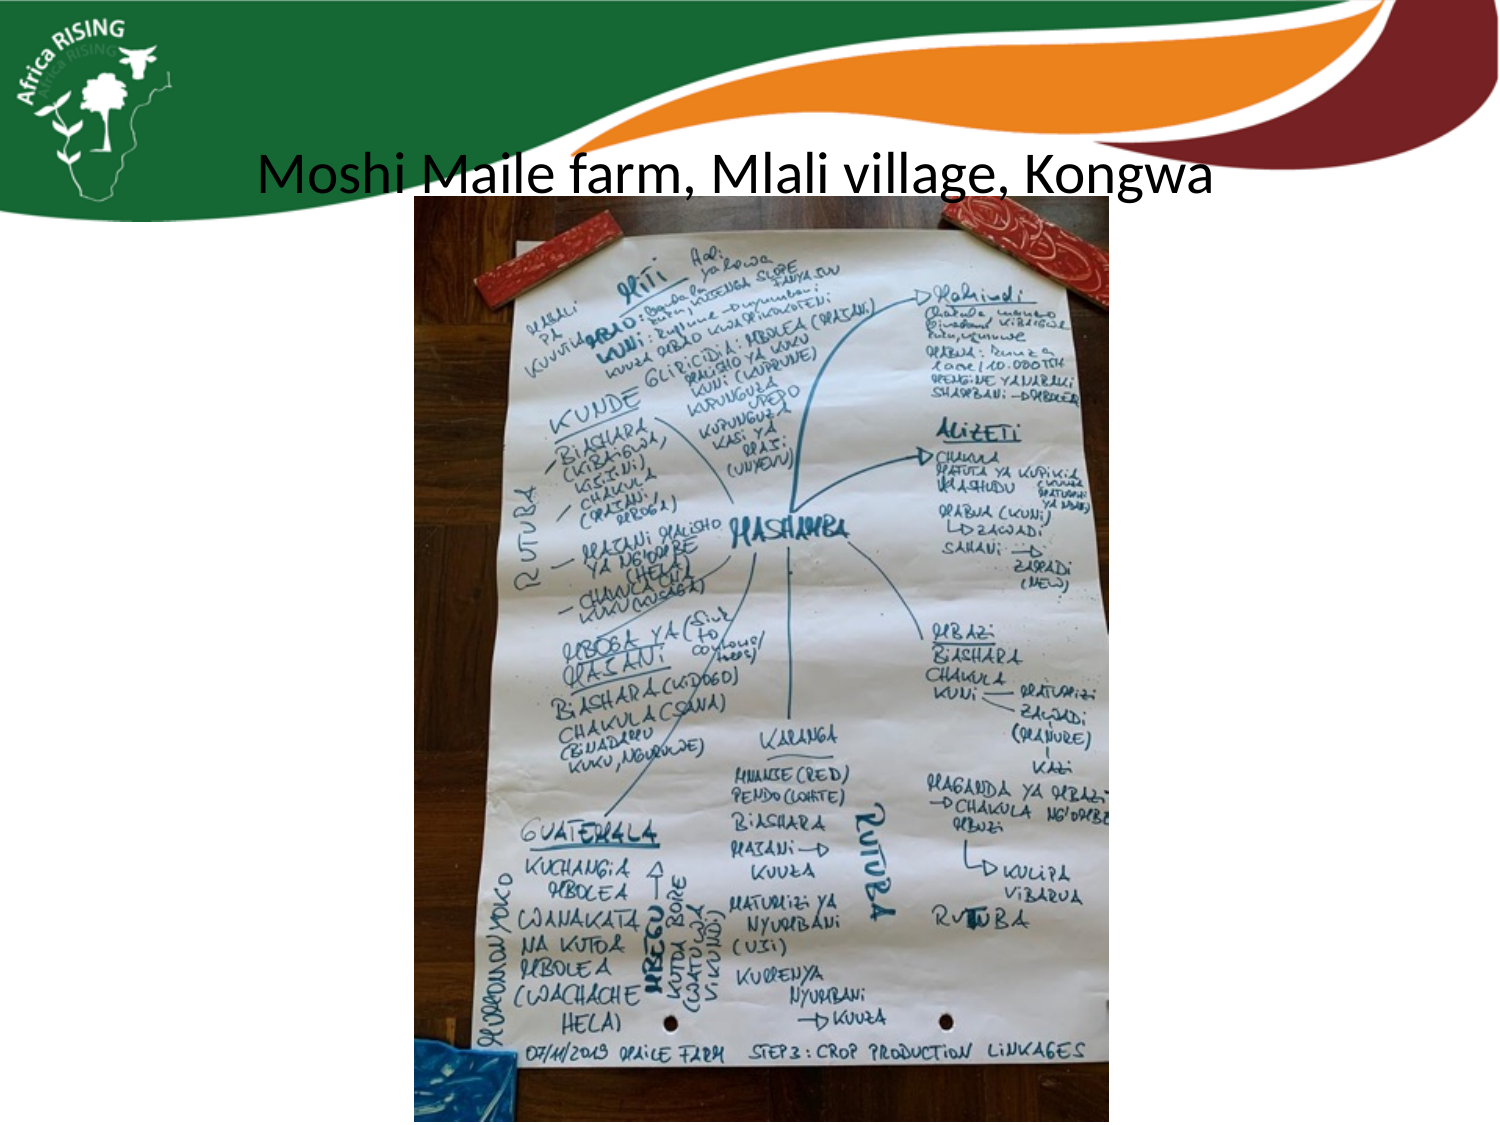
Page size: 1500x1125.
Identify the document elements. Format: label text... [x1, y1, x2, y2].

picture [0, 0, 1499, 1123]
text_box Moshi Maile farm, Mlali village, Kongwa [242, 126, 1500, 213]
